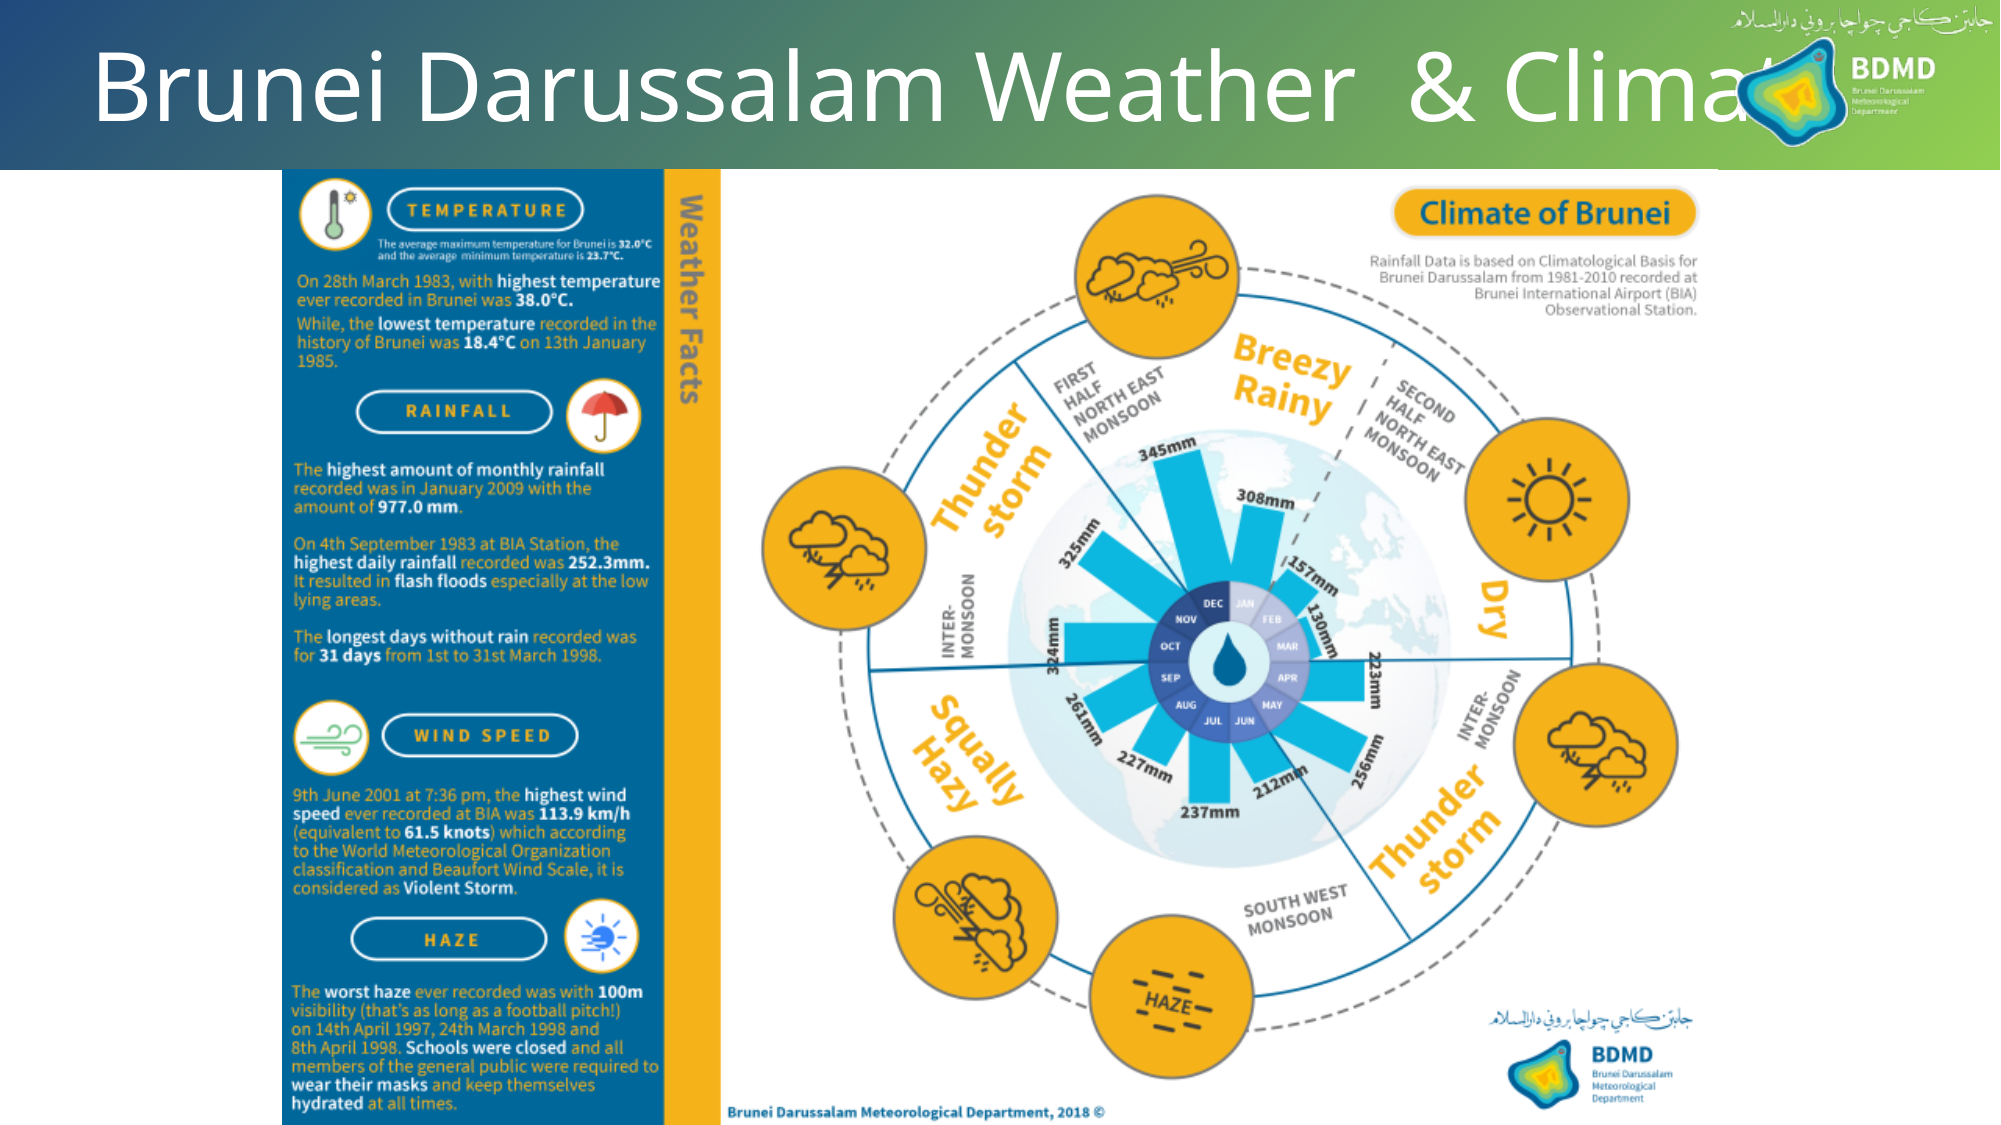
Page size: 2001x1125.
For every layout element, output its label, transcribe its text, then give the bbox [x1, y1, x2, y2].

picture [438, 574, 486, 587]
picture [343, 648, 381, 665]
picture [621, 574, 648, 587]
picture [574, 239, 595, 248]
picture [623, 339, 645, 353]
picture [401, 555, 445, 569]
picture [356, 389, 553, 434]
picture [459, 538, 475, 551]
picture [363, 275, 390, 287]
picture [399, 866, 406, 876]
picture [351, 538, 367, 551]
picture [566, 378, 642, 454]
picture [540, 316, 608, 331]
picture [571, 1003, 609, 1020]
picture [529, 481, 561, 495]
picture [382, 713, 578, 758]
picture [299, 178, 372, 251]
picture [410, 1097, 456, 1110]
picture [354, 1022, 384, 1038]
picture [545, 559, 564, 569]
picture [573, 577, 587, 587]
picture [541, 293, 556, 306]
picture [404, 881, 417, 894]
picture [295, 648, 315, 662]
picture [335, 1078, 373, 1091]
picture [399, 242, 437, 250]
picture [292, 1096, 320, 1113]
picture [505, 811, 534, 820]
picture [406, 790, 420, 801]
picture [539, 1023, 566, 1035]
picture [324, 1023, 332, 1035]
picture [599, 986, 606, 997]
picture [482, 297, 511, 306]
picture [516, 1040, 566, 1054]
picture [501, 537, 509, 550]
picture [577, 252, 584, 260]
picture [572, 1041, 600, 1054]
picture [295, 537, 315, 551]
picture [526, 989, 555, 999]
picture [295, 481, 342, 495]
picture [292, 1008, 303, 1016]
picture [431, 630, 493, 643]
picture [415, 989, 448, 999]
picture [592, 847, 610, 857]
picture [320, 503, 347, 513]
picture [370, 1059, 384, 1072]
picture [306, 1003, 330, 1017]
picture [391, 464, 452, 476]
picture [465, 881, 517, 894]
picture [619, 239, 651, 248]
picture [478, 274, 492, 287]
picture [441, 538, 446, 550]
picture [477, 463, 544, 479]
picture [298, 317, 320, 330]
picture [386, 647, 421, 662]
picture [326, 339, 345, 349]
picture [440, 1023, 447, 1035]
picture [423, 1023, 430, 1035]
picture [345, 884, 359, 894]
picture [414, 1007, 430, 1017]
picture [374, 985, 392, 998]
picture [343, 339, 350, 352]
picture [435, 1003, 473, 1035]
picture [540, 633, 556, 643]
picture [334, 825, 354, 838]
picture [320, 538, 334, 551]
picture [299, 355, 304, 367]
picture [295, 503, 317, 513]
picture [567, 481, 581, 495]
picture [356, 827, 380, 838]
picture [360, 881, 378, 894]
picture [1726, 0, 2000, 151]
picture [620, 1059, 638, 1072]
picture [426, 1040, 467, 1054]
picture [530, 537, 584, 551]
picture [484, 650, 505, 662]
picture [293, 881, 342, 894]
picture [295, 630, 322, 643]
picture [412, 1078, 427, 1091]
picture [507, 1078, 531, 1091]
picture [540, 808, 567, 820]
picture [559, 1003, 566, 1017]
picture [532, 1063, 569, 1072]
picture [394, 789, 400, 801]
picture [521, 339, 539, 349]
picture [356, 335, 370, 349]
picture [420, 881, 442, 894]
picture [323, 1096, 363, 1110]
picture [379, 253, 396, 260]
picture [534, 560, 545, 568]
picture [500, 825, 545, 838]
picture [504, 863, 521, 875]
picture [387, 187, 584, 232]
picture [609, 240, 615, 248]
picture [320, 825, 331, 838]
picture [459, 278, 470, 287]
picture [299, 829, 317, 841]
picture [614, 321, 627, 329]
picture [569, 556, 649, 569]
picture [593, 339, 620, 349]
picture [557, 240, 570, 248]
picture [293, 862, 394, 876]
picture [474, 649, 481, 662]
picture [510, 649, 531, 662]
picture [520, 633, 528, 643]
picture [384, 884, 400, 894]
picture [481, 539, 495, 551]
picture [393, 845, 420, 857]
picture [366, 789, 391, 801]
picture [435, 789, 456, 802]
picture [584, 485, 591, 495]
picture [388, 1100, 395, 1110]
picture [309, 597, 320, 605]
picture [293, 700, 369, 776]
picture [371, 1042, 397, 1054]
picture [327, 630, 385, 647]
picture [607, 633, 619, 643]
picture [479, 1023, 489, 1035]
picture [440, 240, 489, 248]
picture [310, 574, 370, 587]
picture [456, 808, 470, 819]
picture [405, 826, 423, 838]
picture [409, 863, 427, 876]
picture [480, 1063, 498, 1075]
picture [409, 293, 420, 306]
picture [421, 482, 481, 498]
picture [418, 1059, 474, 1077]
picture [603, 829, 625, 843]
picture [292, 1081, 331, 1091]
picture [584, 630, 602, 643]
picture [632, 316, 656, 331]
picture [398, 1096, 405, 1110]
picture [617, 866, 623, 876]
picture [507, 1022, 525, 1035]
picture [362, 1042, 368, 1054]
picture [473, 1007, 489, 1017]
picture [548, 862, 588, 876]
picture [430, 339, 459, 349]
picture [357, 555, 395, 572]
picture [345, 811, 377, 820]
picture [395, 989, 411, 999]
picture [595, 240, 605, 248]
picture [457, 463, 473, 476]
picture [392, 274, 408, 287]
picture [407, 1041, 423, 1054]
picture [395, 573, 433, 587]
picture [359, 499, 375, 513]
picture [501, 1059, 517, 1072]
picture [335, 297, 367, 306]
picture [293, 845, 308, 857]
picture [444, 825, 489, 838]
picture [293, 1041, 364, 1072]
picture [513, 253, 573, 261]
picture [349, 317, 373, 330]
picture [533, 1003, 556, 1017]
picture [570, 463, 604, 476]
picture [390, 630, 427, 646]
picture [570, 808, 583, 820]
picture [609, 986, 642, 999]
picture [298, 275, 318, 287]
picture [418, 253, 456, 262]
picture [491, 578, 534, 591]
picture [453, 984, 520, 999]
picture [395, 1023, 420, 1035]
picture [454, 650, 469, 662]
picture [462, 252, 509, 260]
picture [368, 485, 397, 495]
picture [520, 1063, 526, 1072]
picture [498, 274, 506, 287]
picture [325, 986, 369, 999]
picture [320, 649, 328, 662]
picture [476, 808, 500, 819]
picture [331, 650, 338, 662]
picture [377, 1081, 409, 1091]
picture [545, 335, 578, 349]
picture [592, 825, 600, 838]
picture [427, 293, 477, 306]
picture [534, 648, 556, 662]
picture [473, 1044, 511, 1054]
picture [493, 241, 553, 249]
picture [370, 597, 380, 606]
picture [571, 1026, 578, 1035]
picture [292, 1042, 316, 1054]
picture [609, 578, 616, 587]
picture [592, 574, 606, 587]
picture [534, 1078, 595, 1091]
picture [421, 844, 506, 876]
picture [643, 1061, 658, 1072]
picture [466, 1078, 502, 1094]
picture [549, 463, 567, 476]
picture [413, 500, 422, 513]
picture [507, 1003, 531, 1017]
picture [560, 985, 593, 998]
picture [298, 335, 306, 348]
picture [588, 788, 625, 801]
picture [377, 574, 389, 587]
picture [663, 169, 1718, 1125]
picture [399, 1003, 408, 1017]
picture [534, 862, 542, 876]
picture [368, 1098, 383, 1110]
picture [389, 1059, 413, 1072]
picture [379, 316, 430, 331]
picture [376, 336, 384, 348]
picture [462, 559, 500, 569]
picture [385, 827, 400, 838]
picture [333, 1005, 339, 1016]
picture [595, 537, 619, 551]
picture [307, 355, 333, 367]
picture [534, 633, 539, 643]
picture [295, 555, 352, 573]
picture [400, 252, 414, 260]
picture [531, 1023, 537, 1035]
picture [345, 482, 362, 495]
picture [309, 336, 325, 349]
picture [323, 316, 339, 331]
picture [512, 844, 578, 861]
picture [427, 503, 462, 513]
picture [379, 500, 406, 513]
picture [343, 844, 387, 857]
picture [495, 788, 520, 802]
picture [584, 337, 590, 349]
picture [526, 788, 583, 805]
picture [494, 1007, 502, 1017]
picture [351, 917, 548, 961]
picture [313, 844, 338, 857]
picture [581, 844, 589, 857]
picture [512, 538, 525, 549]
picture [488, 482, 524, 495]
picture [606, 1040, 617, 1054]
picture [551, 829, 591, 838]
picture [298, 297, 330, 306]
picture [588, 806, 630, 822]
picture [295, 592, 306, 610]
picture [337, 536, 344, 549]
picture [558, 293, 567, 306]
picture [492, 1026, 506, 1035]
picture [324, 275, 331, 287]
picture [524, 866, 531, 875]
picture [295, 463, 322, 476]
picture [323, 597, 331, 610]
picture [350, 502, 355, 513]
picture [387, 339, 424, 349]
picture [402, 481, 414, 494]
picture [561, 275, 660, 291]
picture [367, 1003, 397, 1017]
picture [484, 335, 515, 349]
picture [370, 293, 403, 306]
picture [574, 1063, 619, 1075]
picture [499, 630, 517, 643]
picture [620, 633, 636, 643]
picture [426, 826, 439, 838]
picture [449, 538, 456, 551]
picture [293, 806, 339, 824]
picture [334, 1022, 349, 1035]
picture [470, 274, 475, 287]
picture [537, 574, 553, 587]
picture [370, 537, 435, 554]
picture [317, 1023, 323, 1035]
picture [448, 555, 456, 569]
picture [385, 240, 395, 248]
picture [587, 252, 623, 260]
picture [563, 898, 639, 974]
picture [295, 575, 304, 587]
picture [327, 463, 386, 480]
picture [501, 555, 528, 569]
picture [415, 275, 454, 290]
title Brunei Darussalam Weather & Climate [0, 0, 2000, 170]
picture [581, 1022, 599, 1035]
picture [323, 789, 360, 802]
picture [432, 1078, 461, 1091]
picture [435, 318, 535, 349]
picture [462, 792, 485, 805]
picture [292, 984, 320, 999]
picture [342, 1005, 355, 1021]
picture [509, 274, 556, 306]
picture [445, 882, 460, 894]
picture [293, 788, 317, 802]
picture [383, 806, 450, 820]
picture [335, 597, 367, 606]
picture [598, 862, 606, 876]
picture [428, 650, 448, 662]
picture [333, 274, 356, 287]
picture [556, 574, 567, 591]
picture [292, 1026, 311, 1035]
picture [562, 649, 601, 662]
picture [426, 789, 433, 801]
picture [557, 630, 581, 643]
